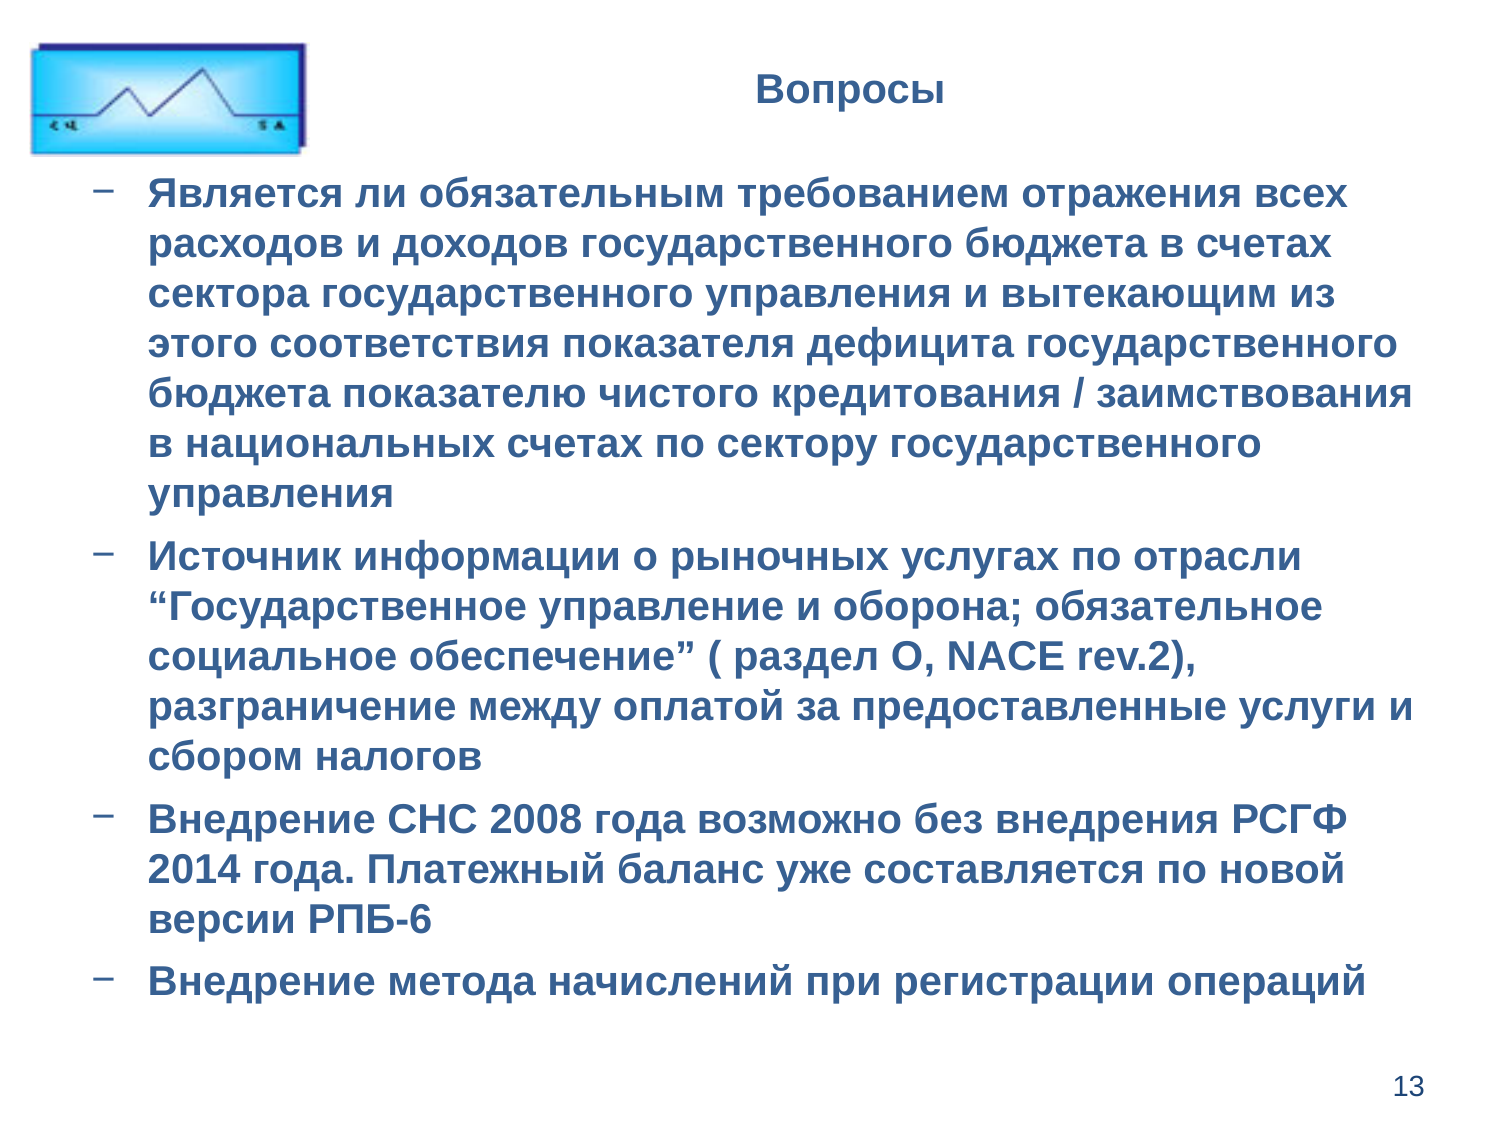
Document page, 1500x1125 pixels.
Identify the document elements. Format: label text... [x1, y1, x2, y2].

text_box Вопросы [360, 54, 1341, 120]
text_box 13 [1299, 1042, 1425, 1103]
picture [29, 42, 310, 158]
text_box Является ли обязательным требованием отражения всех расходов и доходов государственного бюджета в счетах сектора государственного управления и вытекающим из этого соответствия показателя дефицита государственного бюджета показателю чистого кредитования / заимствования в национальных счетах по сектору государственного управления Источник информации о рыночных услугах по отрасли “Государственное управление и оборона; обязательное социальное обеспечение” ( раздел О, NACE rev.2), разграничение между оплатой за предоставленные услуги и сбором налогов Внедрение СНС 2008 года возможно без внедрения РСГФ 2014 года. Платежный баланс уже составляется по новой версии РПБ-6 Внедрение метода начислений при регистрации операций [76, 158, 1447, 1012]
